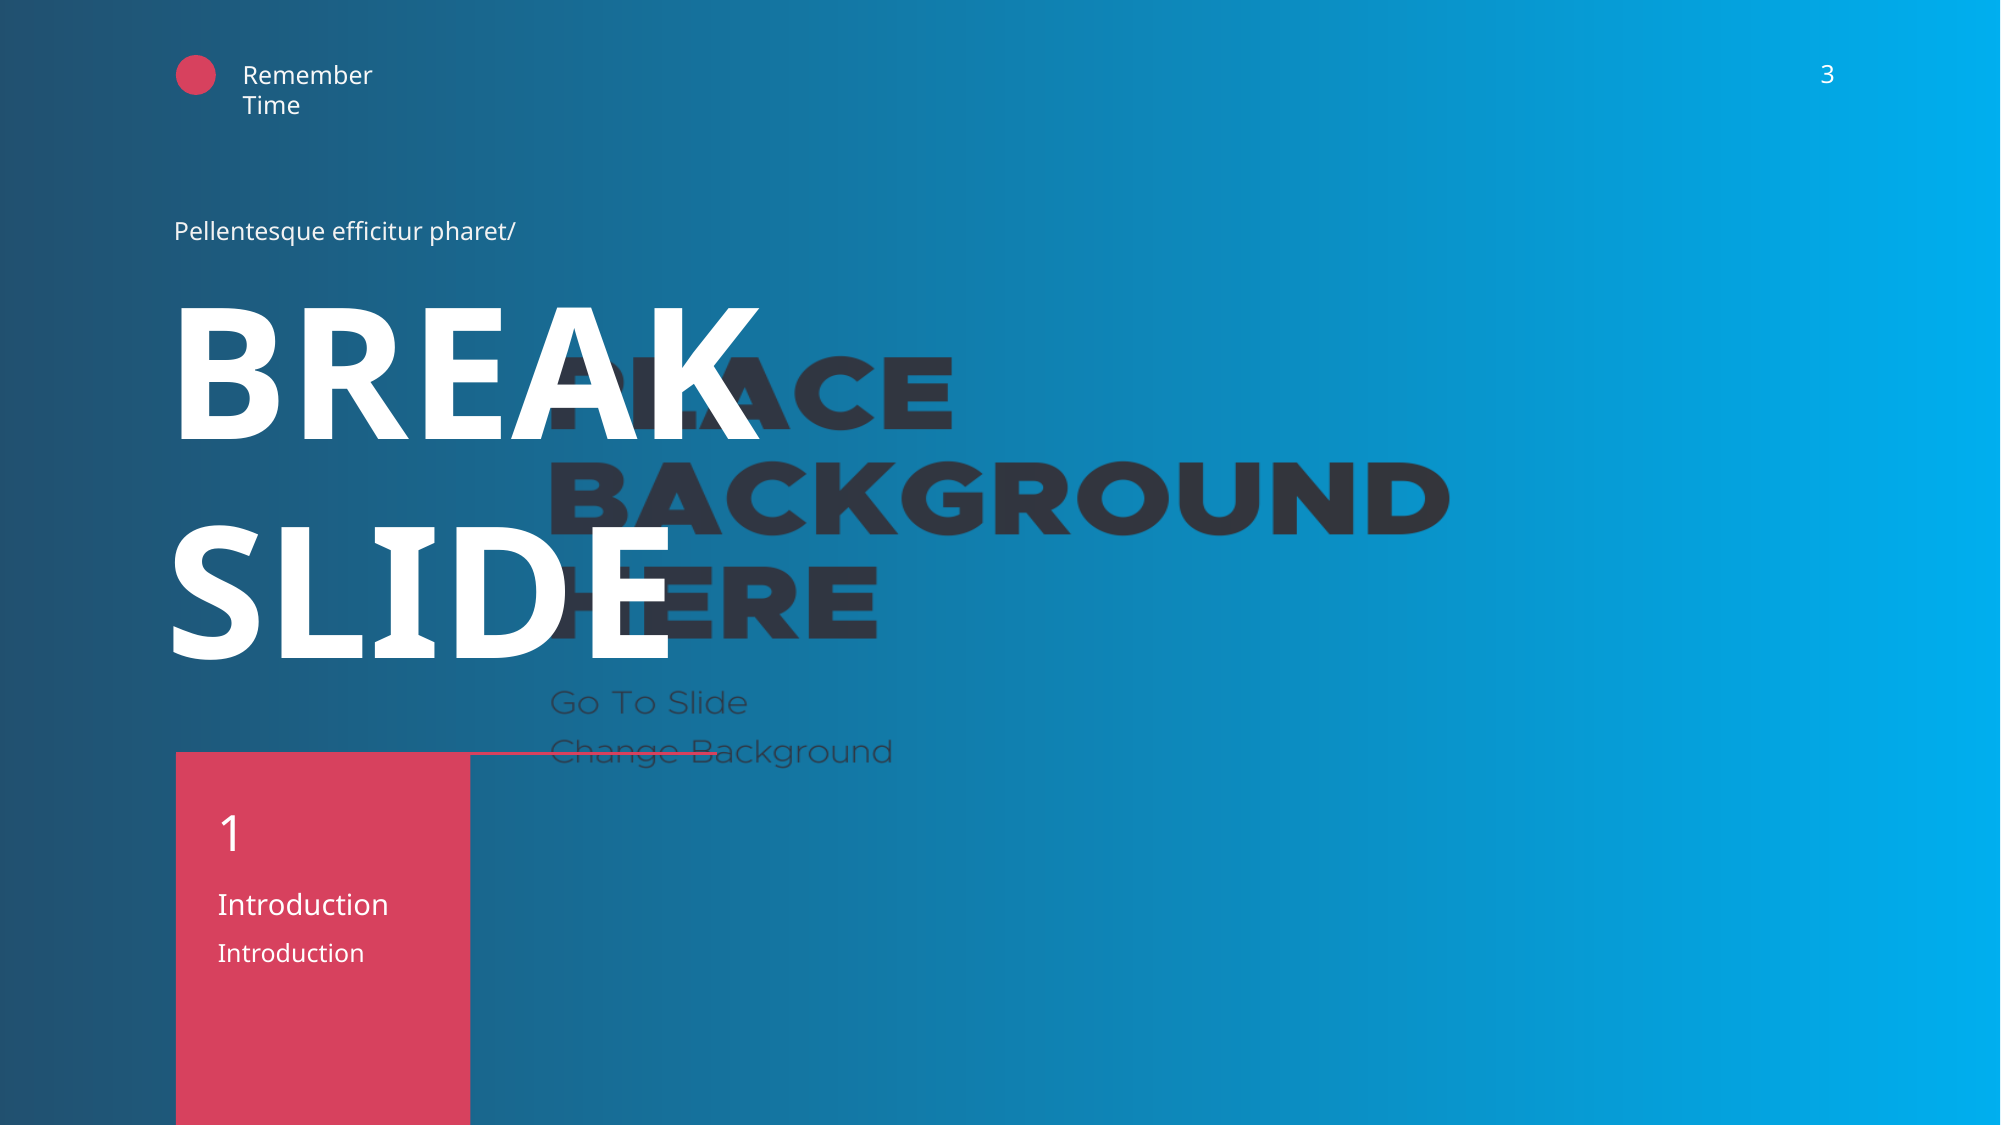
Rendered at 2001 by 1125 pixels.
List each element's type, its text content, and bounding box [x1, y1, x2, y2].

text_box Introduction [202, 929, 444, 975]
text_box Remember Time [227, 52, 444, 128]
text_box Introduction [202, 879, 444, 929]
text_box [175, 759, 471, 1125]
text_box ‹#› [1689, 45, 1850, 106]
text_box BREAK SLIDE [150, 248, 850, 704]
text_box Pellentesque efficitur pharet/ [158, 193, 859, 253]
text_box [0, 0, 2000, 1125]
text_box 1 [202, 794, 444, 870]
text_box [175, 54, 216, 95]
